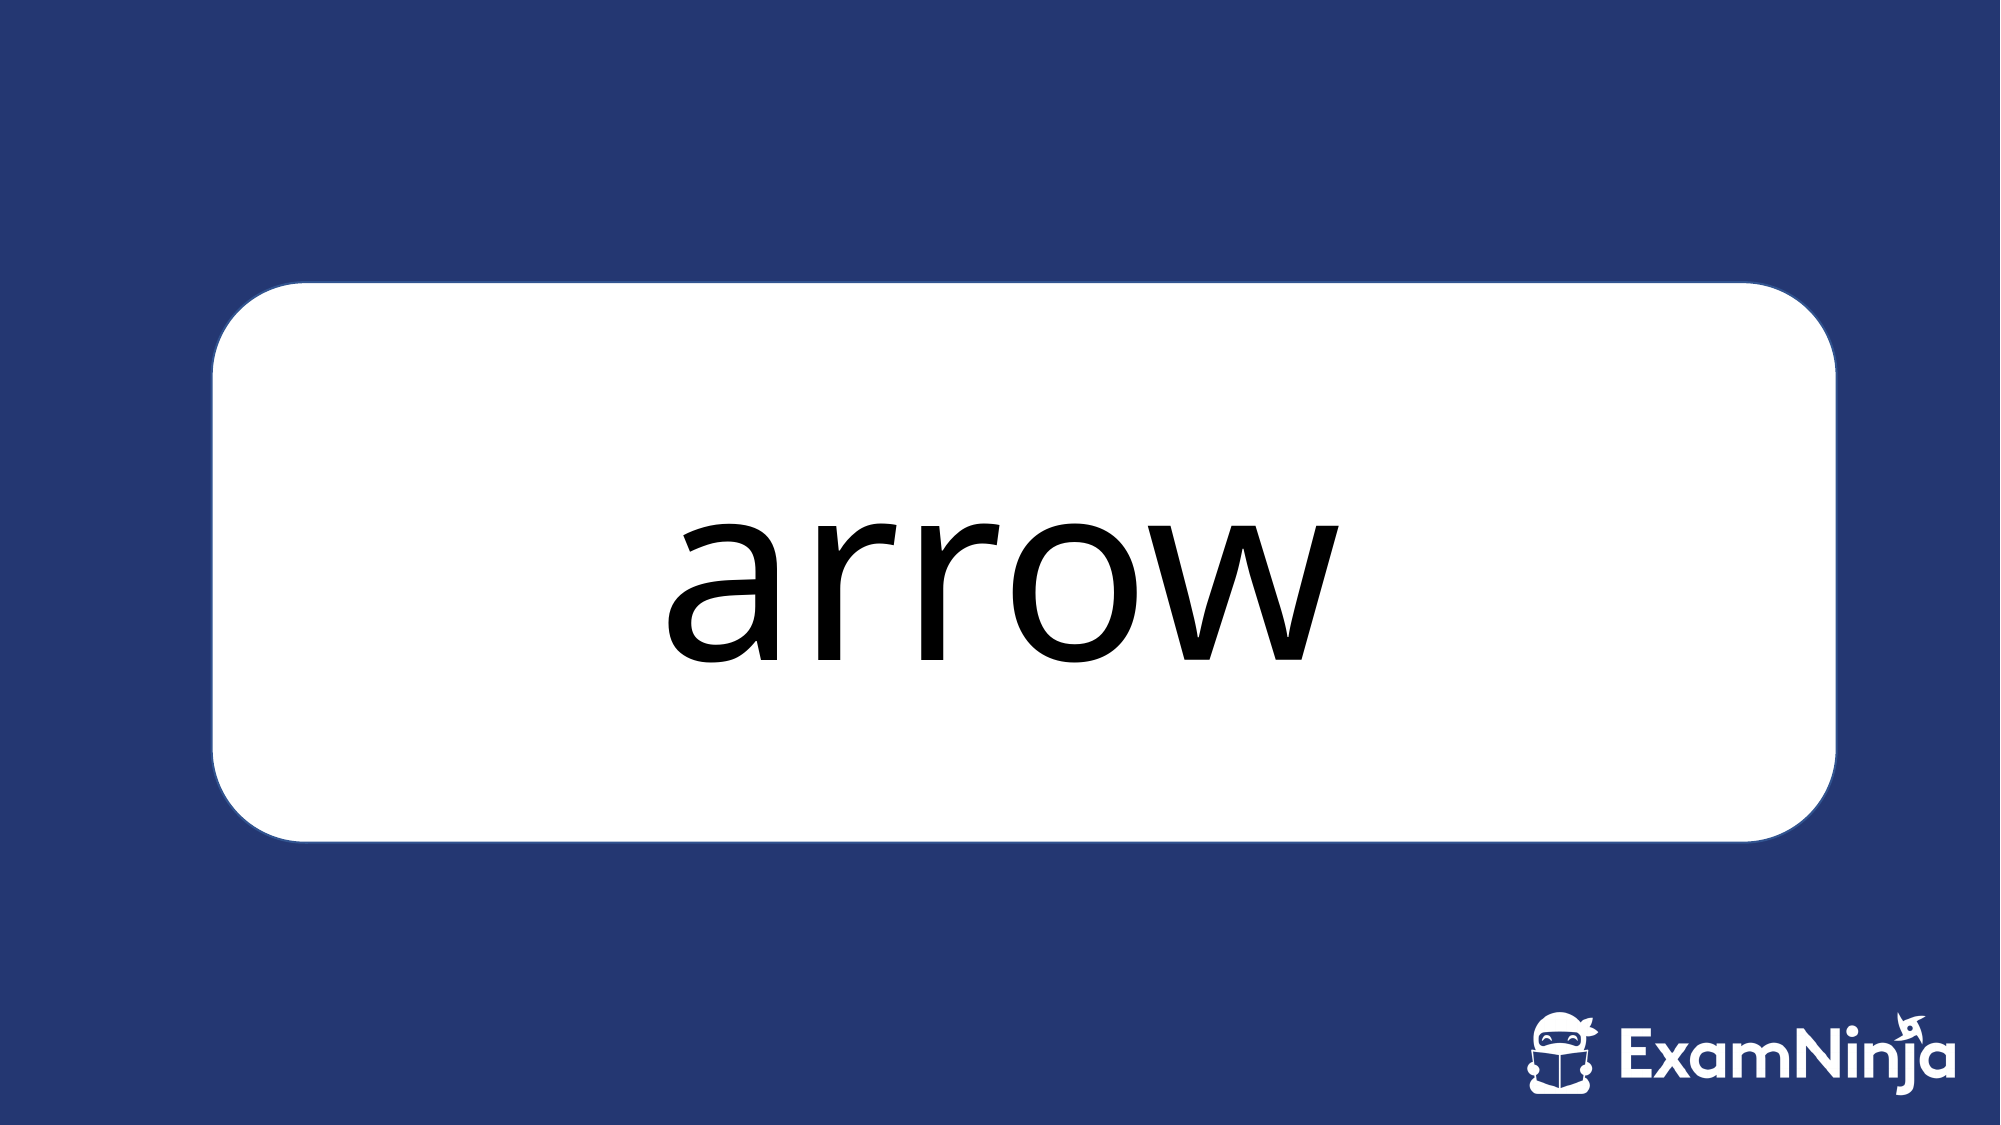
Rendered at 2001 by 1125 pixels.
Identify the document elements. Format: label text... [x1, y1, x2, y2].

text_box arrow [143, 403, 1857, 719]
text_box [210, 719, 1838, 844]
text_box [210, 281, 1838, 403]
picture [1501, 1003, 1979, 1102]
